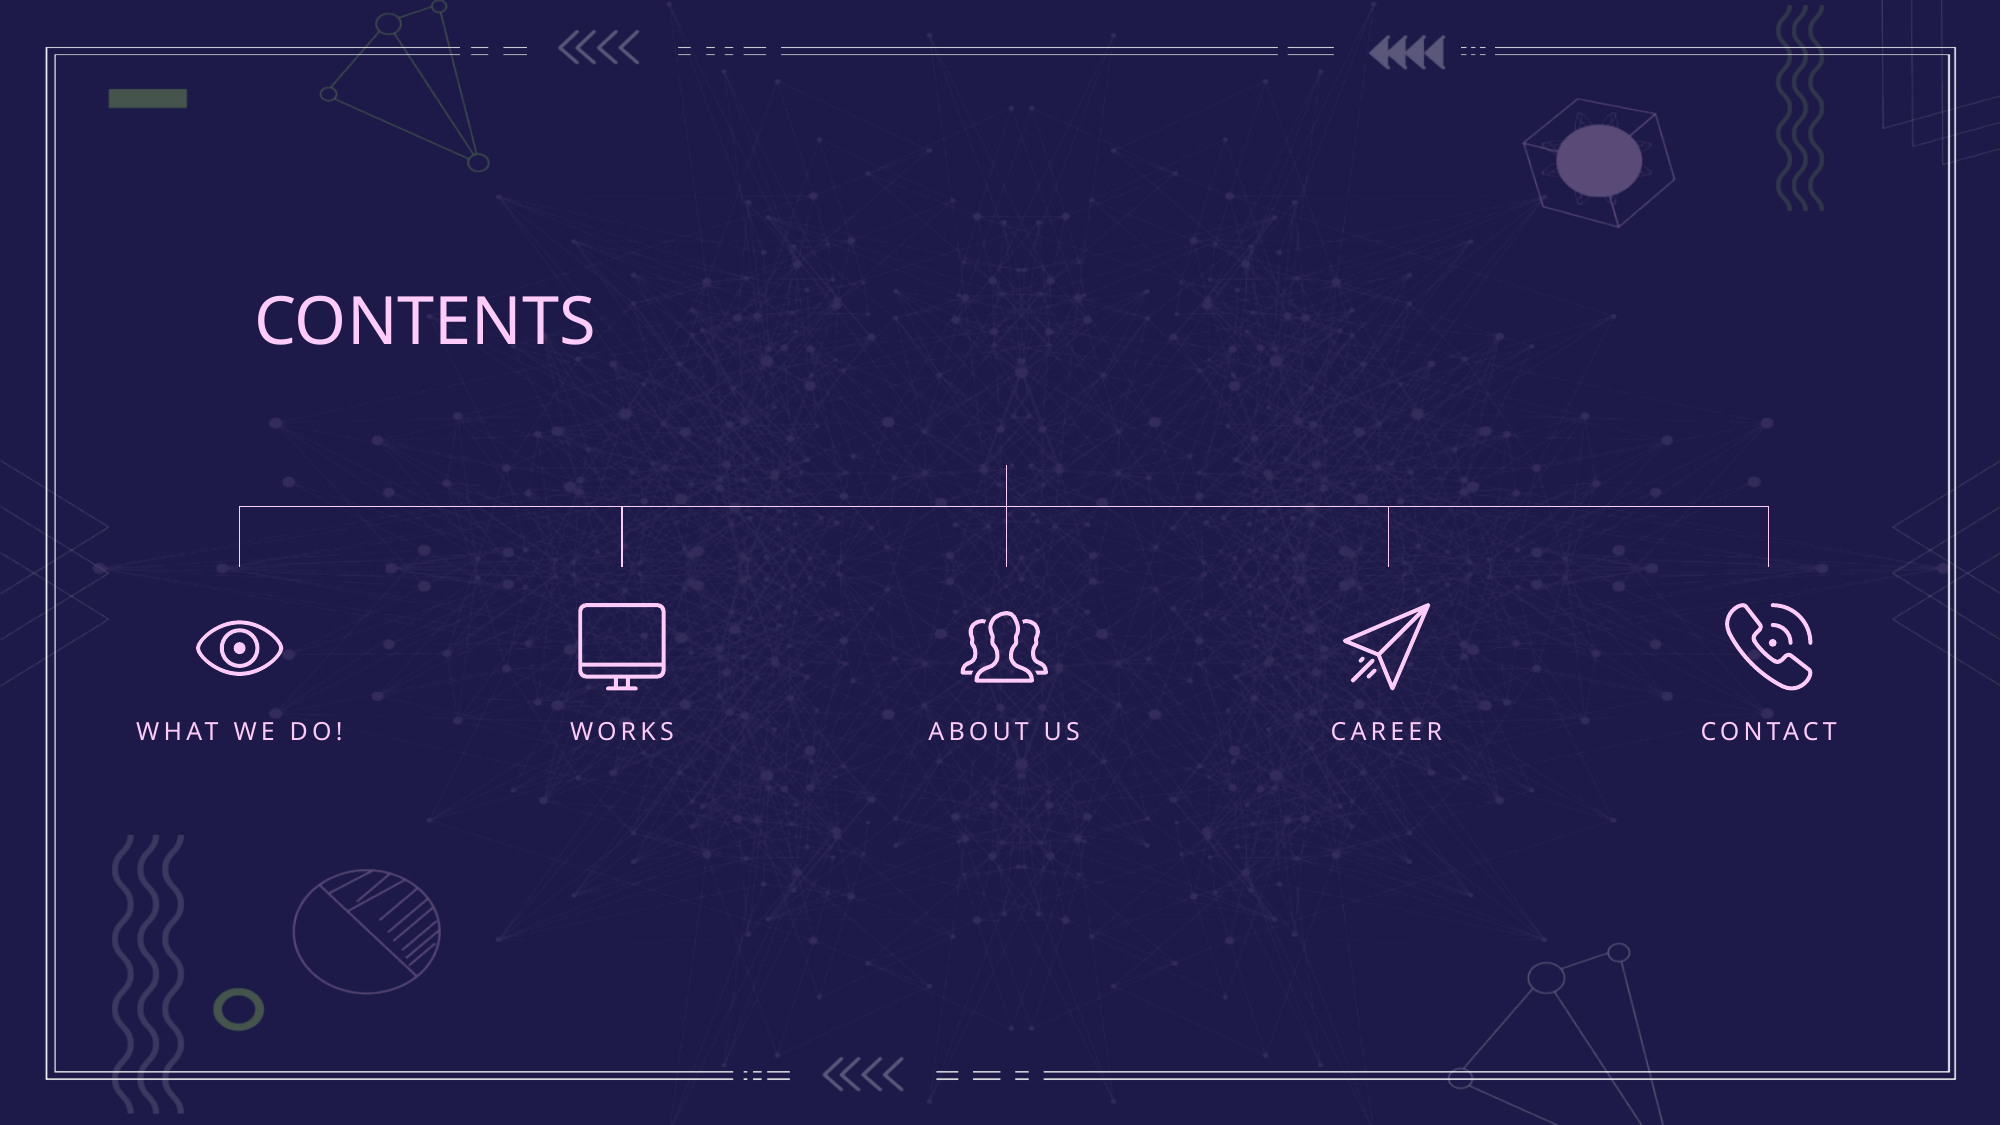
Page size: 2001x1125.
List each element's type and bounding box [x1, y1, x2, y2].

text_box [127, 465, 1843, 746]
picture [3, 0, 2000, 1125]
